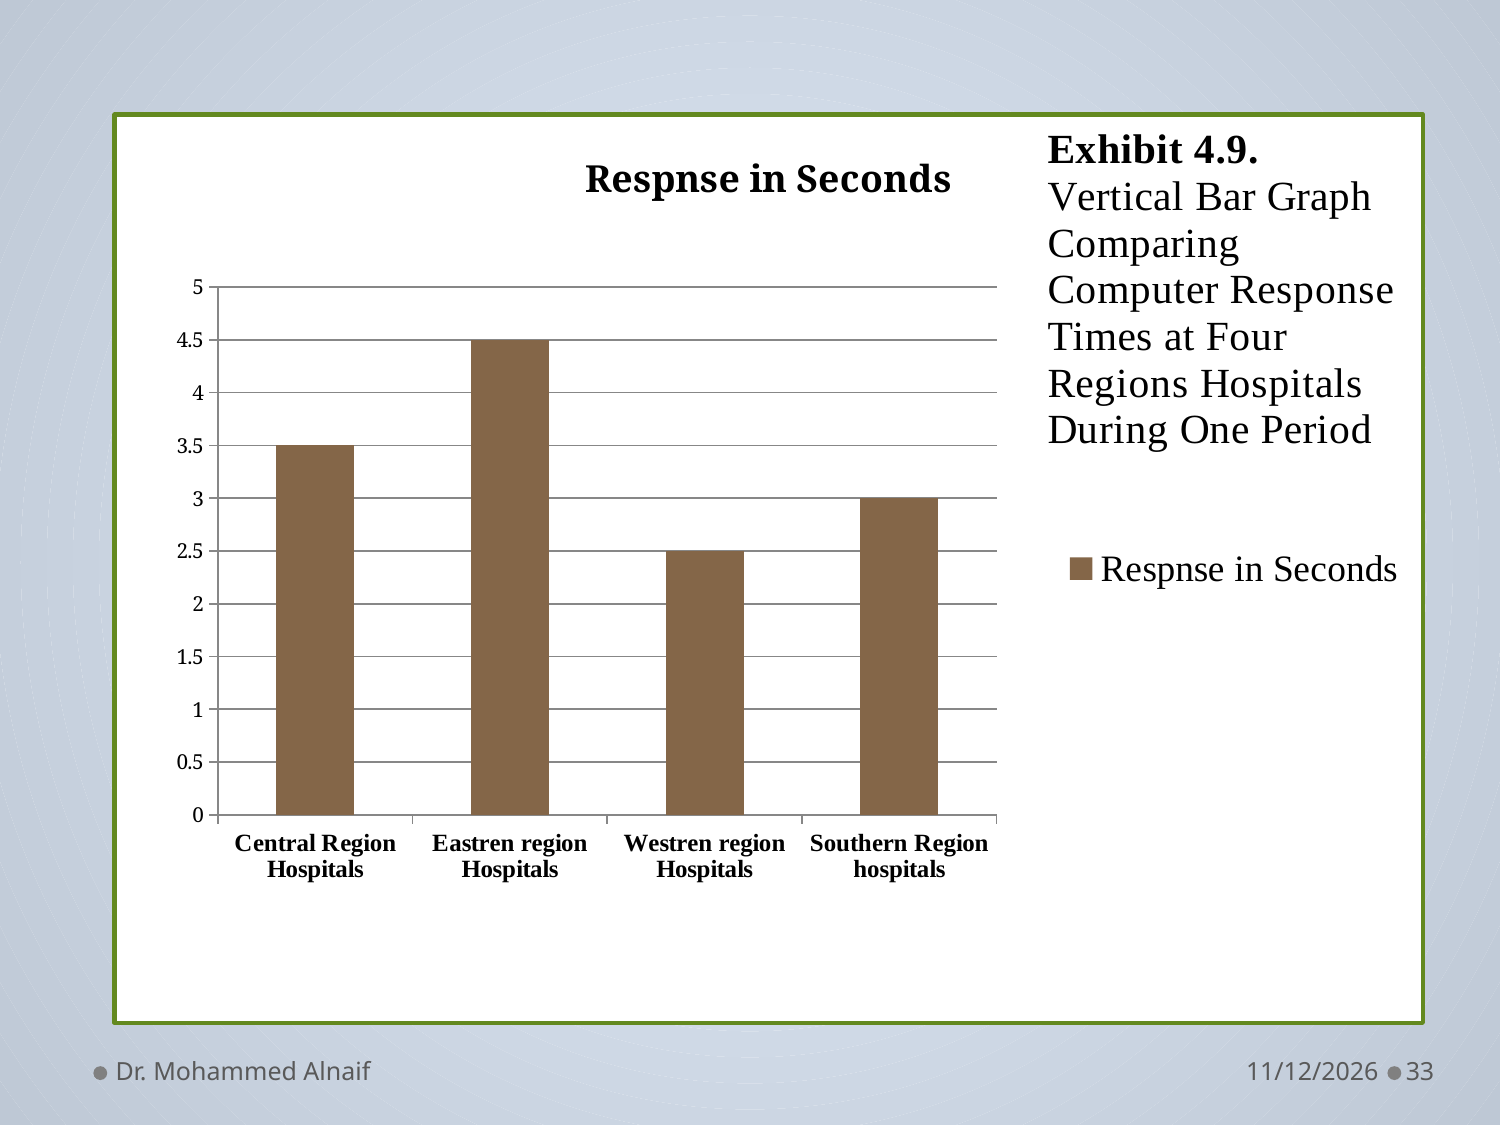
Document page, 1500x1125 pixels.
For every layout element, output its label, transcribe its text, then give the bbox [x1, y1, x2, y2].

slide_number 33 [1401, 1042, 1494, 1103]
chart [112, 112, 1426, 1026]
footer Dr. Mohammed Alnaif [108, 1042, 576, 1103]
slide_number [1043, 1042, 1386, 1103]
